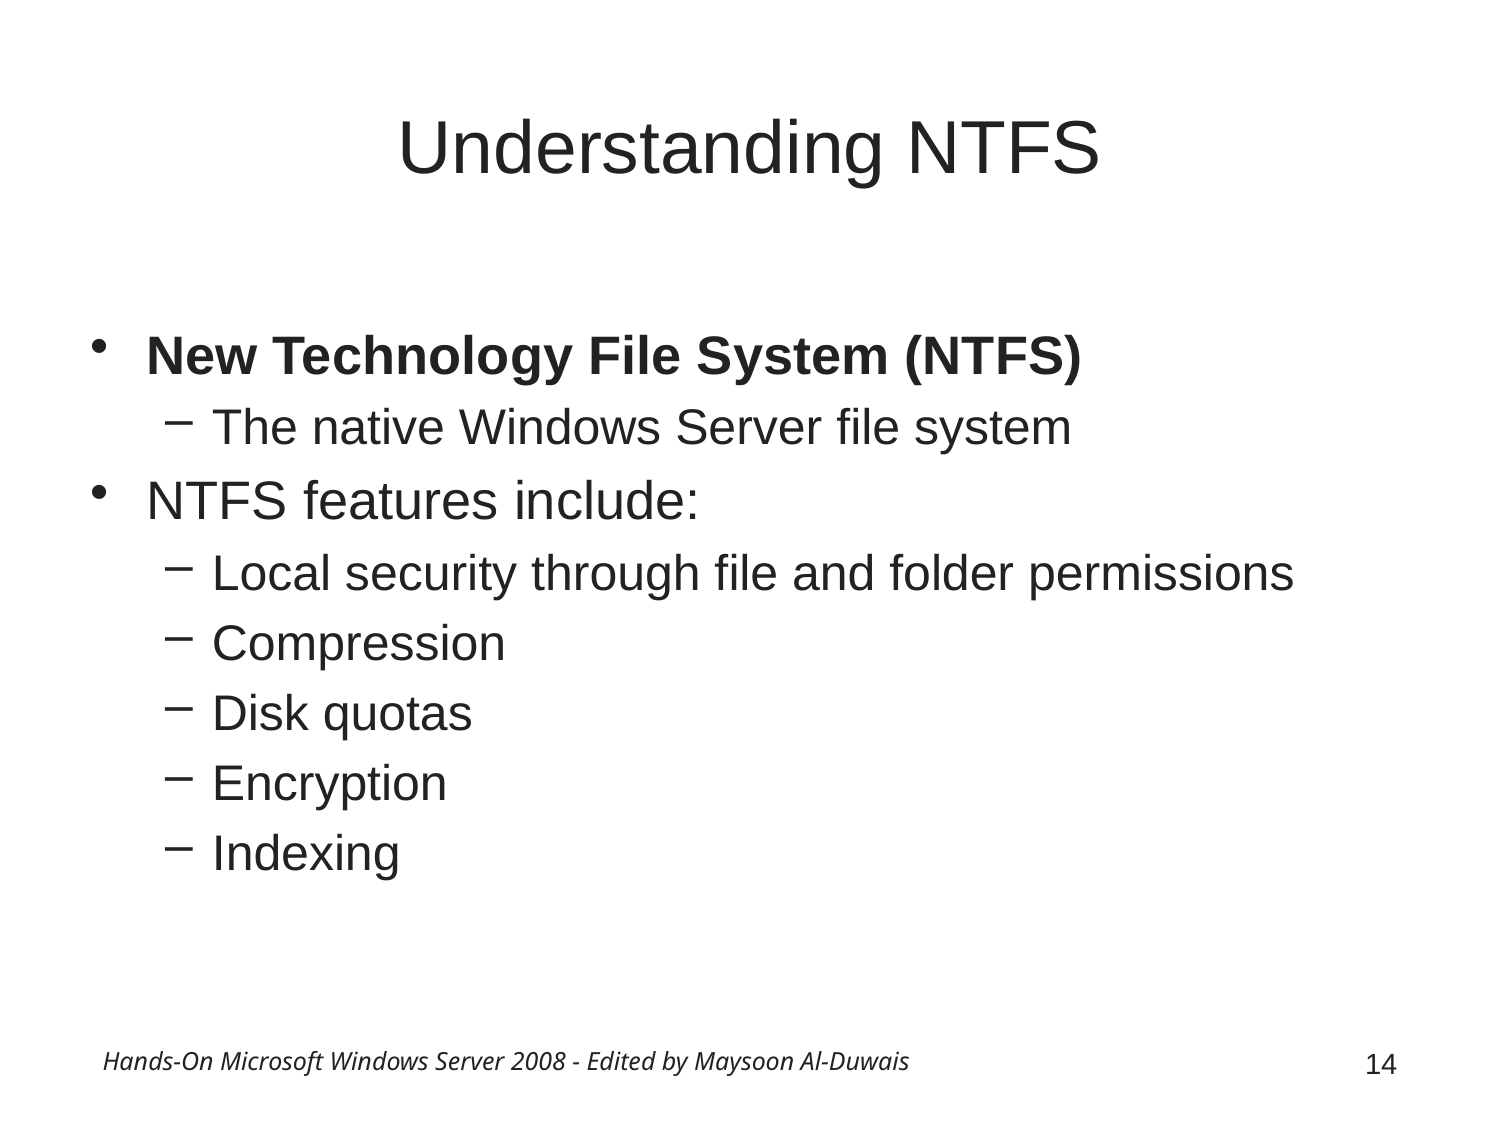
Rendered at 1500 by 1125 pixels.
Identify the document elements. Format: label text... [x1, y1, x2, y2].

slide_number 14 [1074, 1037, 1413, 1101]
title Understanding NTFS [87, 37, 1413, 251]
list New Technology File System (NTFS) The native Windows Server file system NTFS features include: Local security through file and folder permissions Compression Disk quotas Encryption Indexing [74, 312, 1426, 1026]
footer Hands-On Microsoft Windows Server 2008 - Edited by Maysoon Al-Duwais [87, 1037, 1074, 1101]
